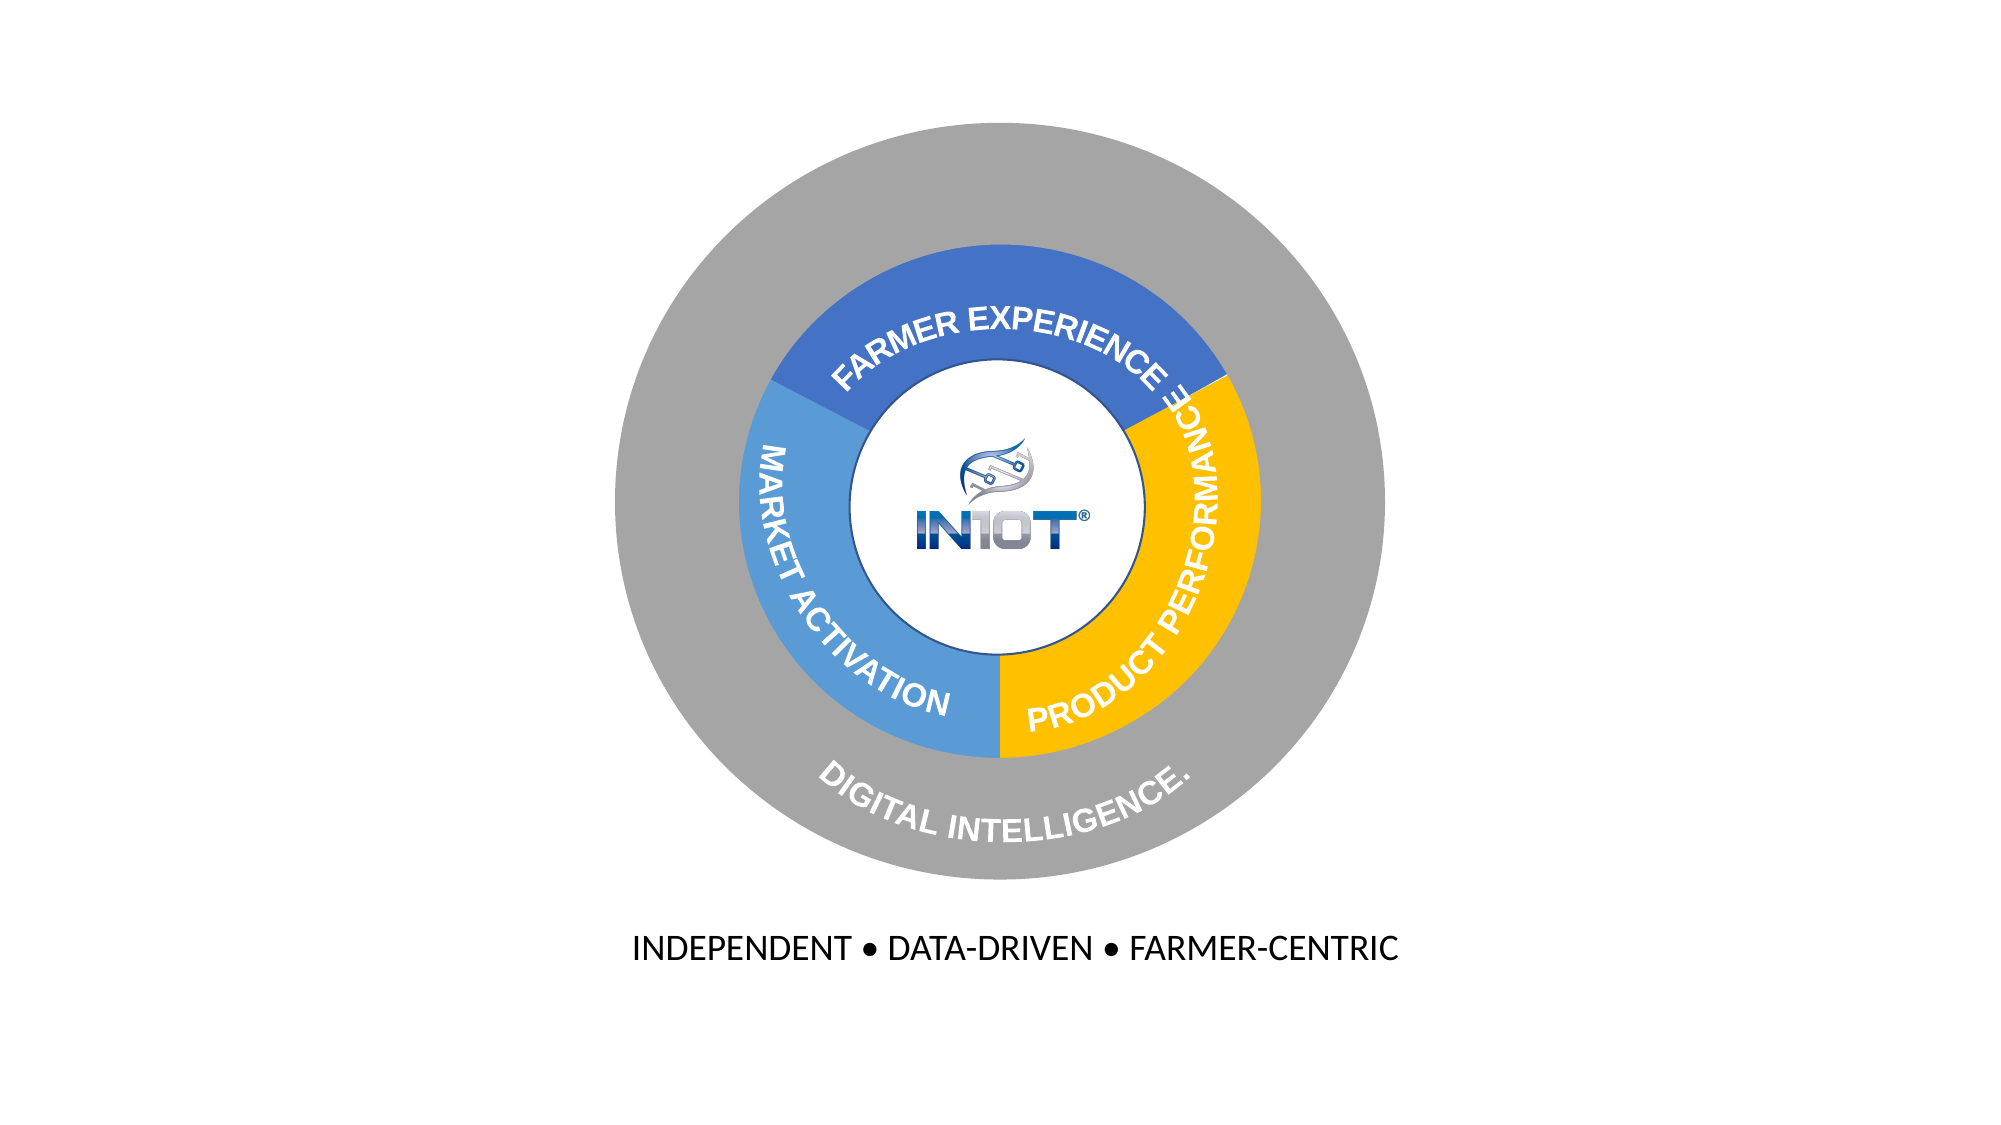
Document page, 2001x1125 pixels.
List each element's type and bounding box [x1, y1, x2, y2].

text_box [598, 122, 1433, 976]
